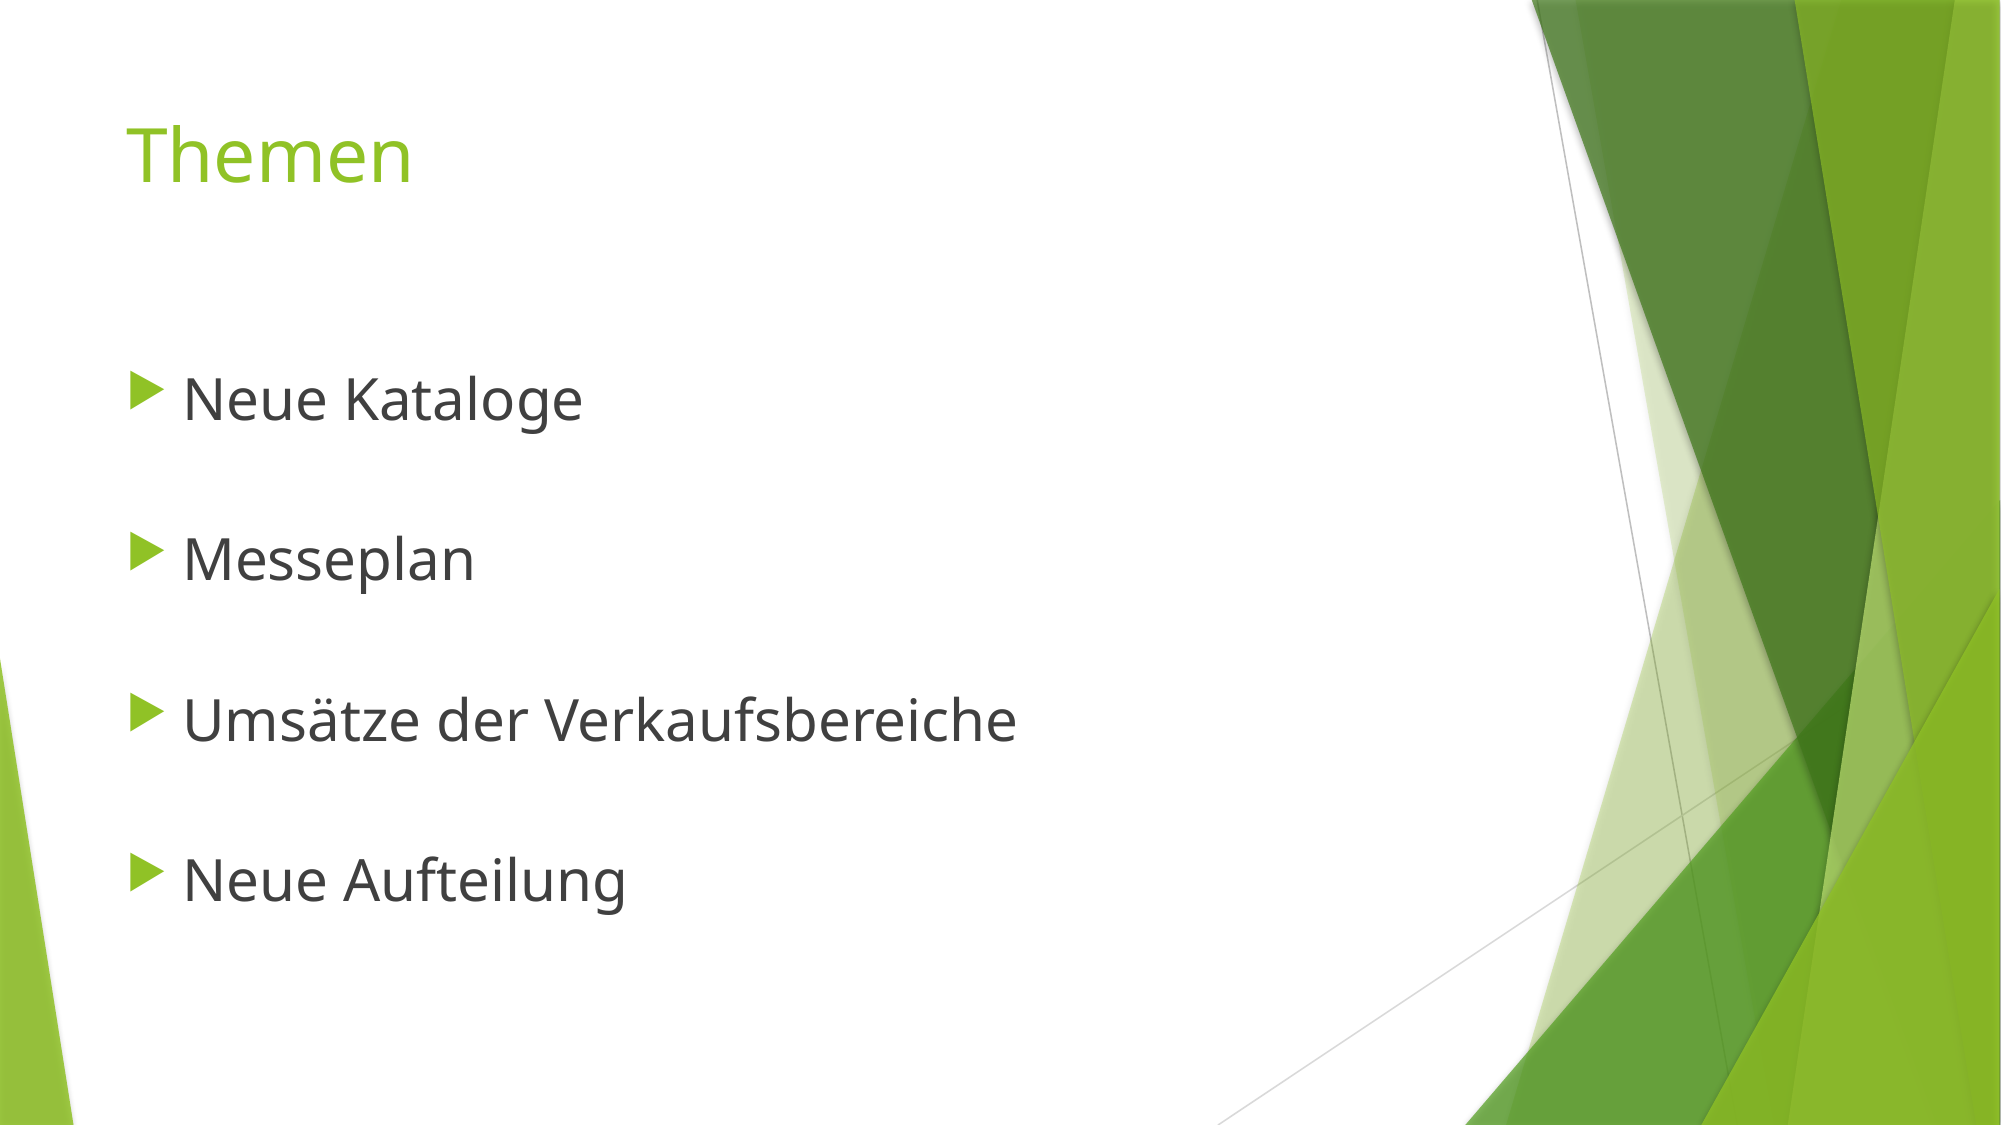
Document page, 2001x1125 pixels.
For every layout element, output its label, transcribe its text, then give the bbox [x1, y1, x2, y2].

title Themen [111, 99, 1522, 317]
list Neue Kataloge Messeplan Umsätze der Verkaufsbereiche Neue Aufteilung [111, 354, 1522, 992]
